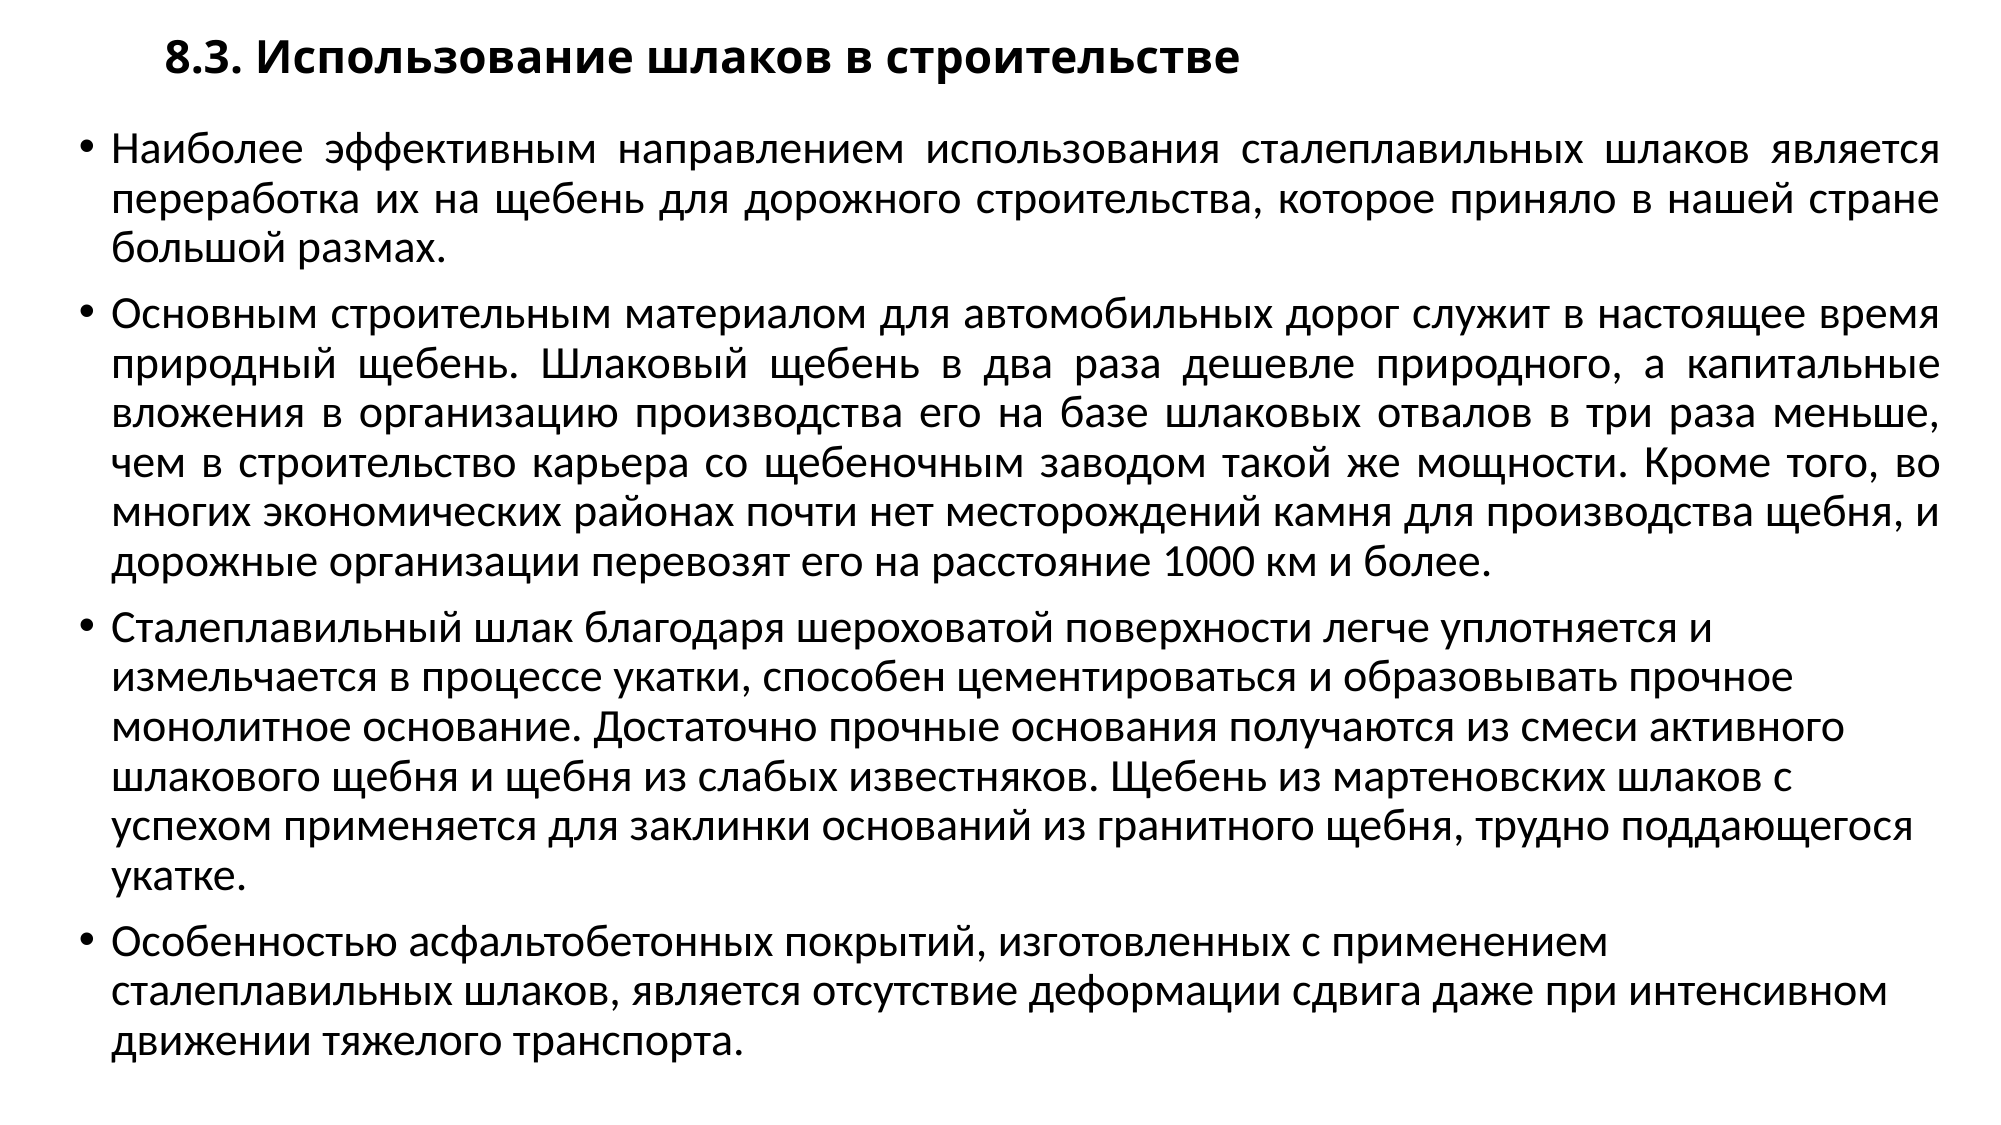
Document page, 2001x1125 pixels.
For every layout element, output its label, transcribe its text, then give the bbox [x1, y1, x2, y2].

title 8.3. Использование шлаков в строительстве [149, 25, 1875, 92]
list Наиболее эффективным направлением использования ста­леплавильных шлаков является переработка их на щебень для дорожного строительства, которое приняло в нашей стране большой размах. Основным строительным материалом для автомобильных дорог служит в настоящее время природный щебень. Шлаковый щебень в два раза дешевле при­родного, а капитальные вложения в организацию производст­ва его на базе шлаковых отвалов в три раза меньше, чем в строительство карьера со щебеночным заводом такой же мощ­ности. Кроме того, во многих экономических районах почти нет месторождений камня для производства щебня, и дорож­ные организации перевозят его на расстояние 1000 км и более. Сталеплавильный шлак благодаря шероховатой по­верхности легче уплотняется и измельчается в процессе укатки, способен цементироваться и образовывать прочное монолитное основание. Достаточно прочные основания получаются из смеси активного шлакового щебня и щебня из слабых известняков. Щебень из мартеновских шлаков с успехом применяется для заклинки оснований из гранитного щебня, трудно поддающего­ся укатке. Особенностью асфальтобетонных покрытий, изготовленных с применением сталеплавильных шлаков, является отсутствие деформации сдвига даже при интенсивном движении тяжелого транспорта. [64, 116, 1956, 1109]
